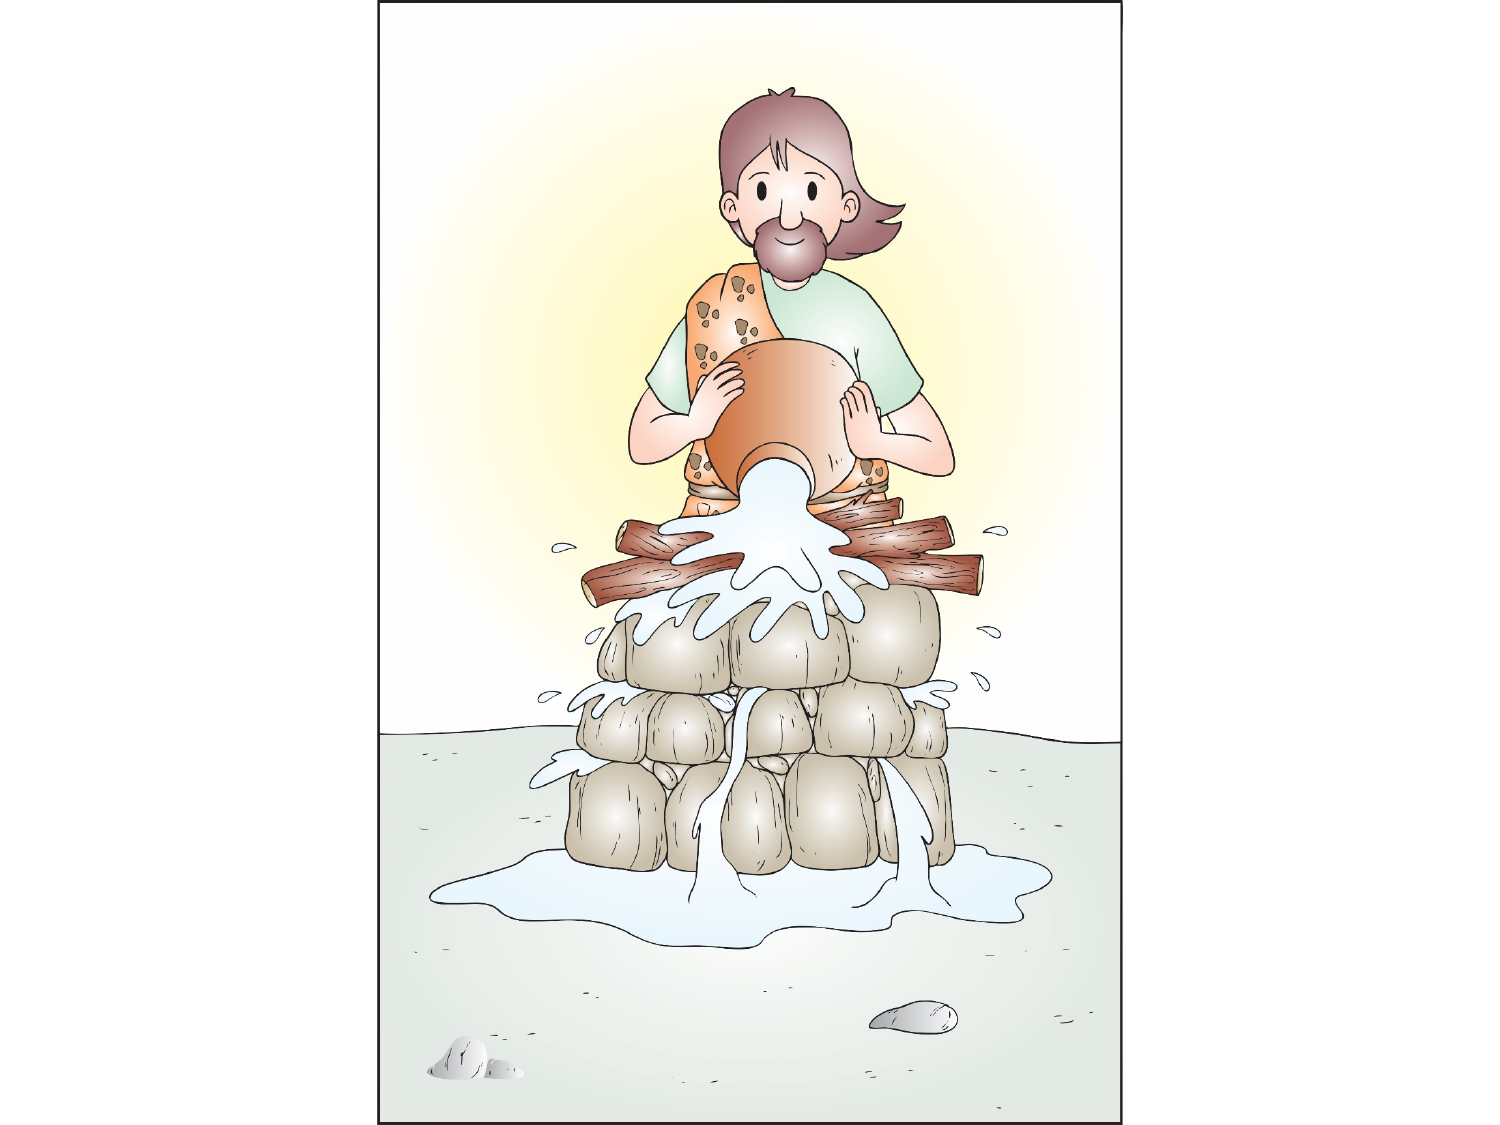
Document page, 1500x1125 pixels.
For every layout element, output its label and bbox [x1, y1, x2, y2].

picture [377, 0, 1123, 1125]
